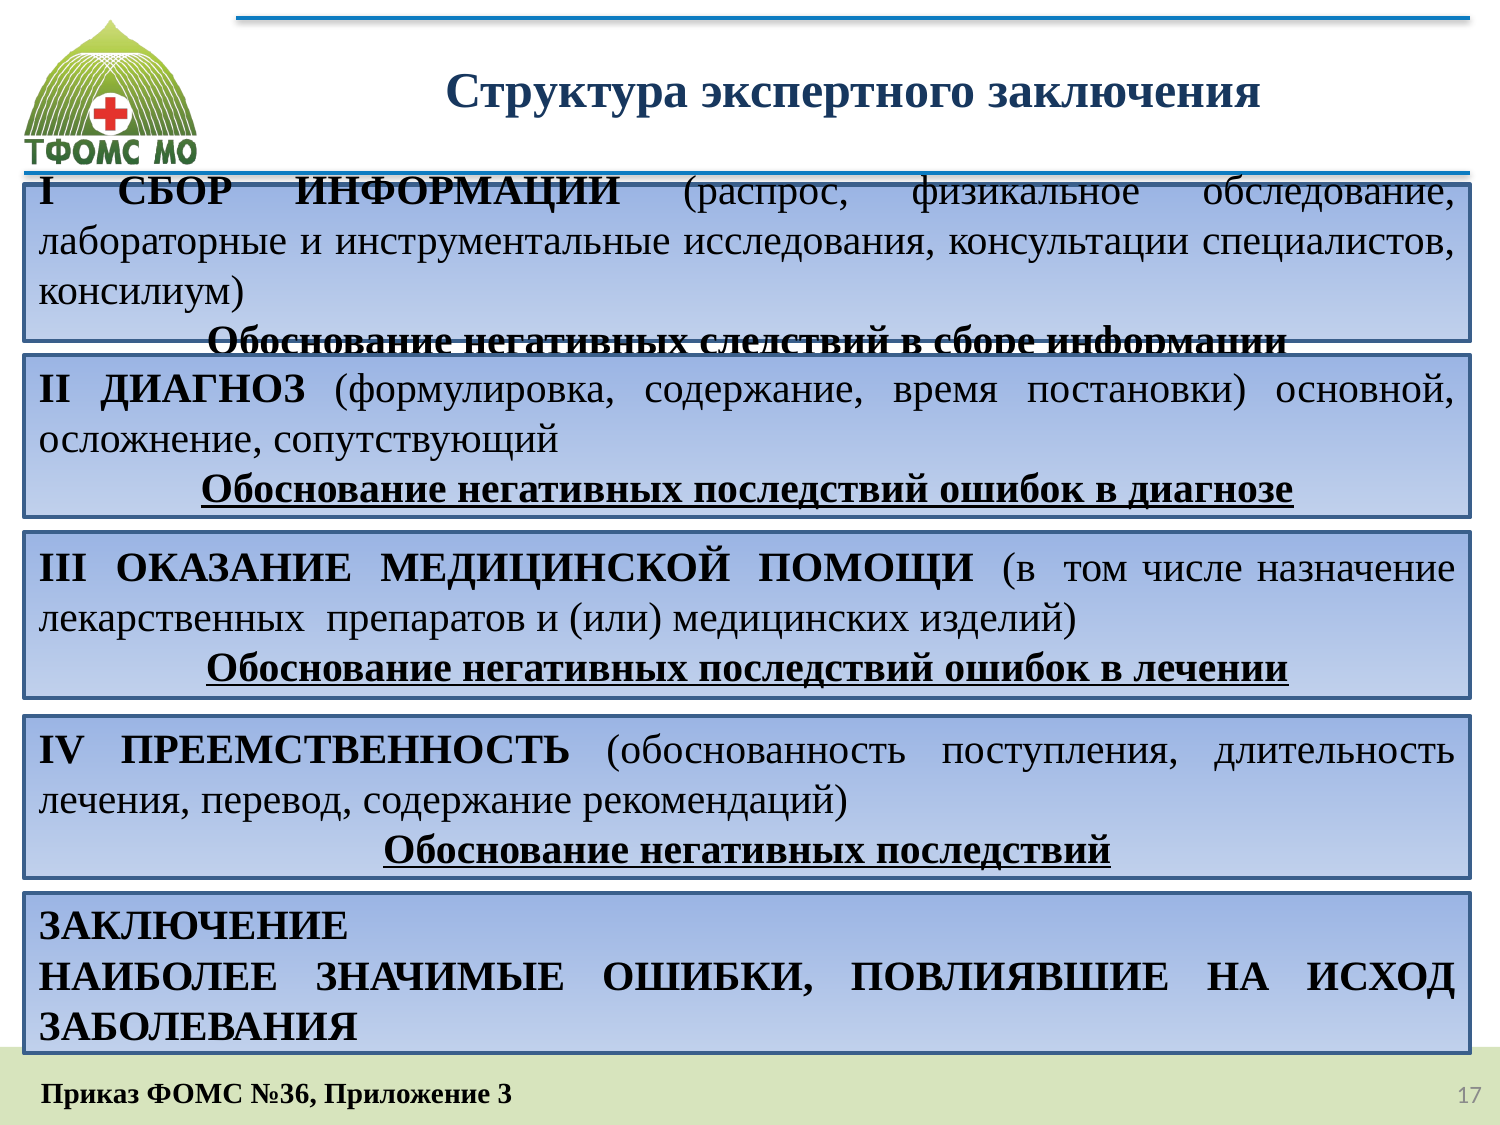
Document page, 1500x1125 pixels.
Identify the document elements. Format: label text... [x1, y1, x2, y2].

text_box IV ПРЕЕМСТВЕННОСТЬ (обоснованность поступления, длительность лечения, перевод, содержание рекомендаций) Обоснование негативных последствий [22, 714, 1472, 880]
text_box III ﻿ ОКАЗАНИЕ МЕДИЦИНСКОЙ ПОМОЩИ (в том числе назначение лекарственных препаратов и (или) медицинских изделий) Обоснование негативных последствий ошибок в лечении [22, 530, 1472, 700]
picture [23, 16, 197, 165]
text_box I СБОР ИНФОРМАЦИИ (распрос, физикальное обследование, лабораторные и инструментальные исследования, консультации специалистов, консилиум) Обоснование негативных следствий в сборе информации [22, 182, 1472, 343]
text_box Приказ ФОМС №36, Приложение 3 [26, 1067, 528, 1117]
slide_number 17 [1147, 1063, 1498, 1124]
text_box Структура экспертного заключения [236, 49, 1471, 125]
text_box [0, 1045, 1500, 1125]
text_box II ДИАГНОЗ (формулировка, содержание, время постановки) основной, осложнение, сопутствующий Обоснование негативных последствий ошибок в диагнозе [22, 353, 1472, 519]
text_box ЗАКЛЮЧЕНИЕ НАИБОЛЕЕ ЗНАЧИМЫЕ ОШИБКИ, ПОВЛИЯВШИЕ НА ИСХОД ЗАБОЛЕВАНИЯ [22, 891, 1472, 1055]
